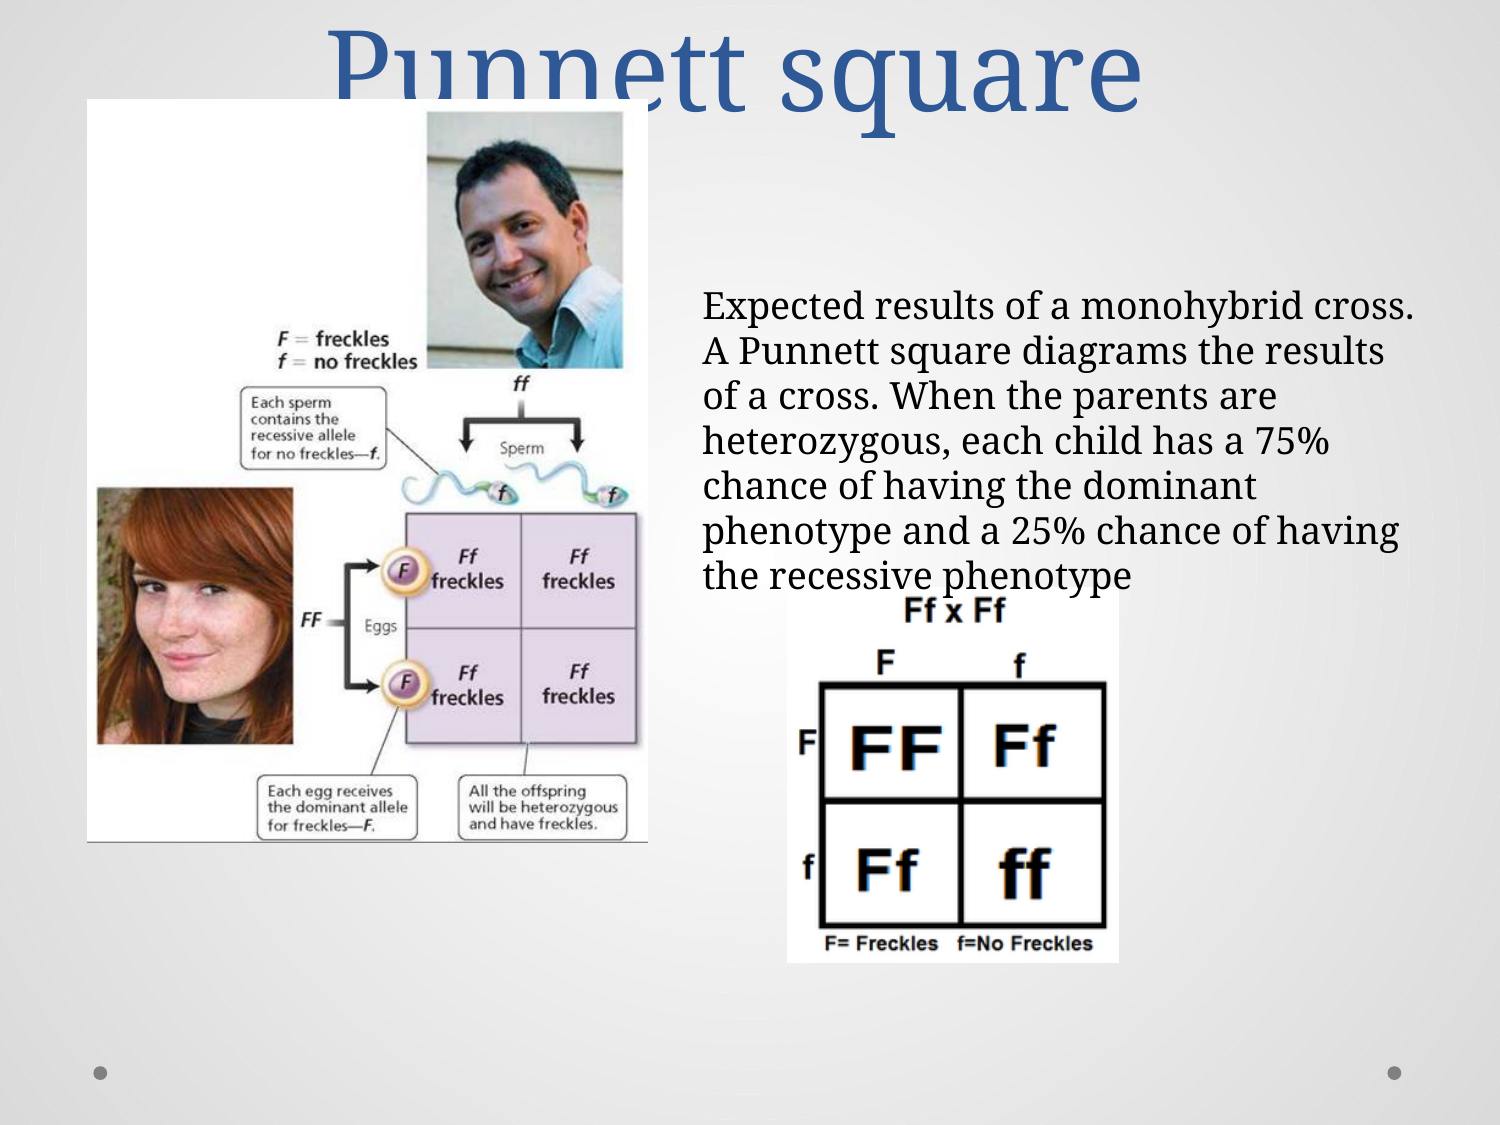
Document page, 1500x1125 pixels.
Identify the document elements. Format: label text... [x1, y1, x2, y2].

text_box Expected results of a monohybrid cross. A Punnett square diagrams the results of a cross. When the parents are heterozygous, each child has a 75% chance of having the dominant phenotype and a 25% chance of having the recessive phenotype [687, 274, 1438, 605]
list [87, 99, 648, 843]
title Punnett square [75, 0, 1425, 263]
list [787, 587, 1119, 963]
